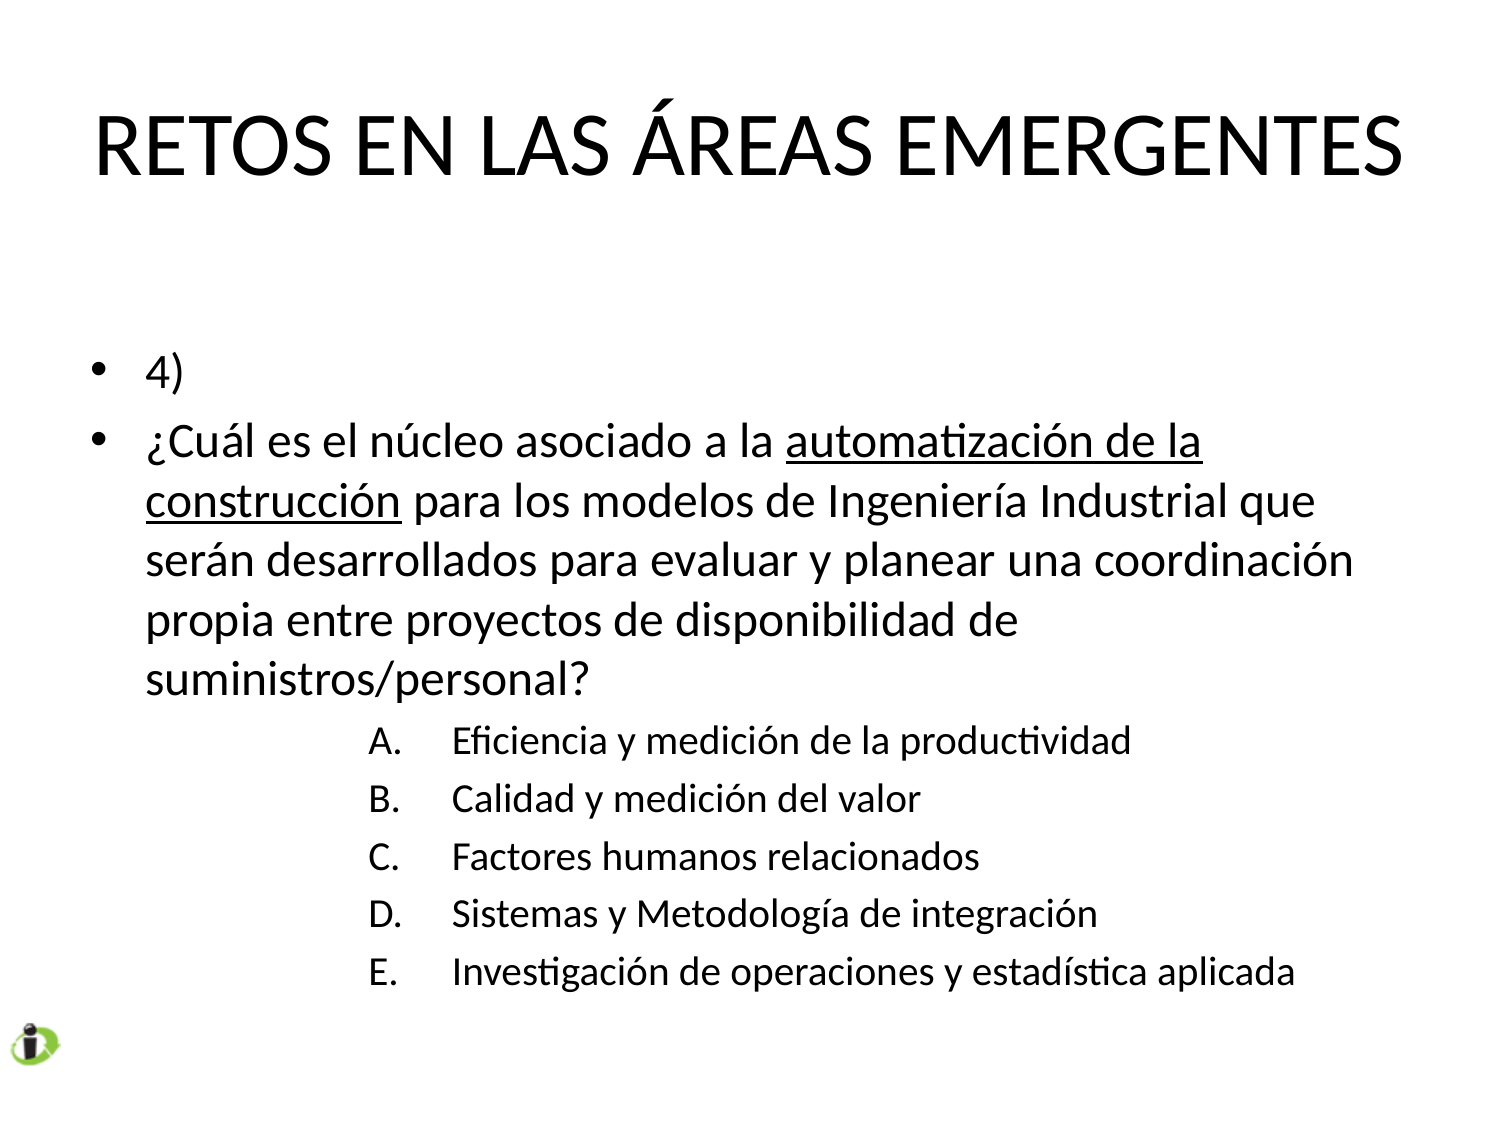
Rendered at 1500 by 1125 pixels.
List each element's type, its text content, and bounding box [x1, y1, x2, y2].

list 4) ¿Cuál es el núcleo asociado a la automatización de la construcción para los modelos de Ingeniería Industrial que serán desarrollados para evaluar y planear una coordinación propia entre proyectos de disponibilidad de suministros/personal? Eficiencia y medición de la productividad Calidad y medición del valor Factores humanos relacionados Sistemas y Metodología de integración Investigación de operaciones y estadística aplicada [75, 262, 1425, 1005]
title RETOS EN LAS ÁREAS EMERGENTES [75, 45, 1425, 233]
picture [10, 1020, 61, 1072]
